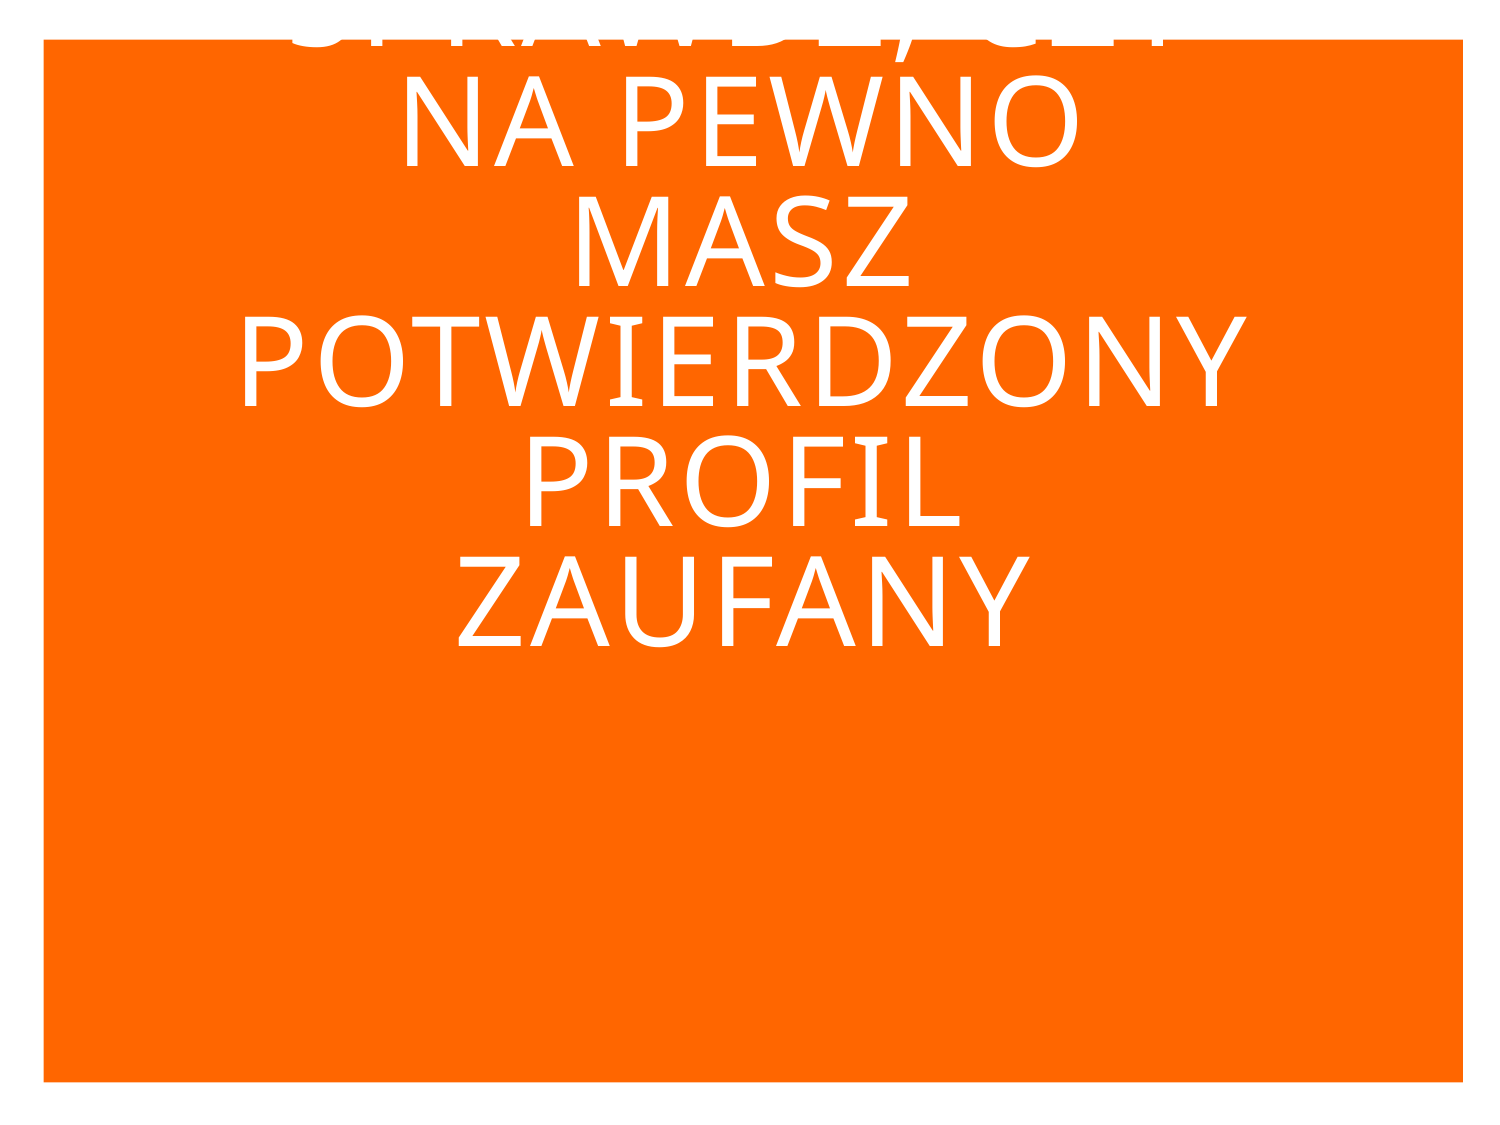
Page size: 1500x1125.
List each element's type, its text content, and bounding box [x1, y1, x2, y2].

title sprawdź, czy na pewno masz potwierdzony profil zaufany [198, 0, 1288, 678]
